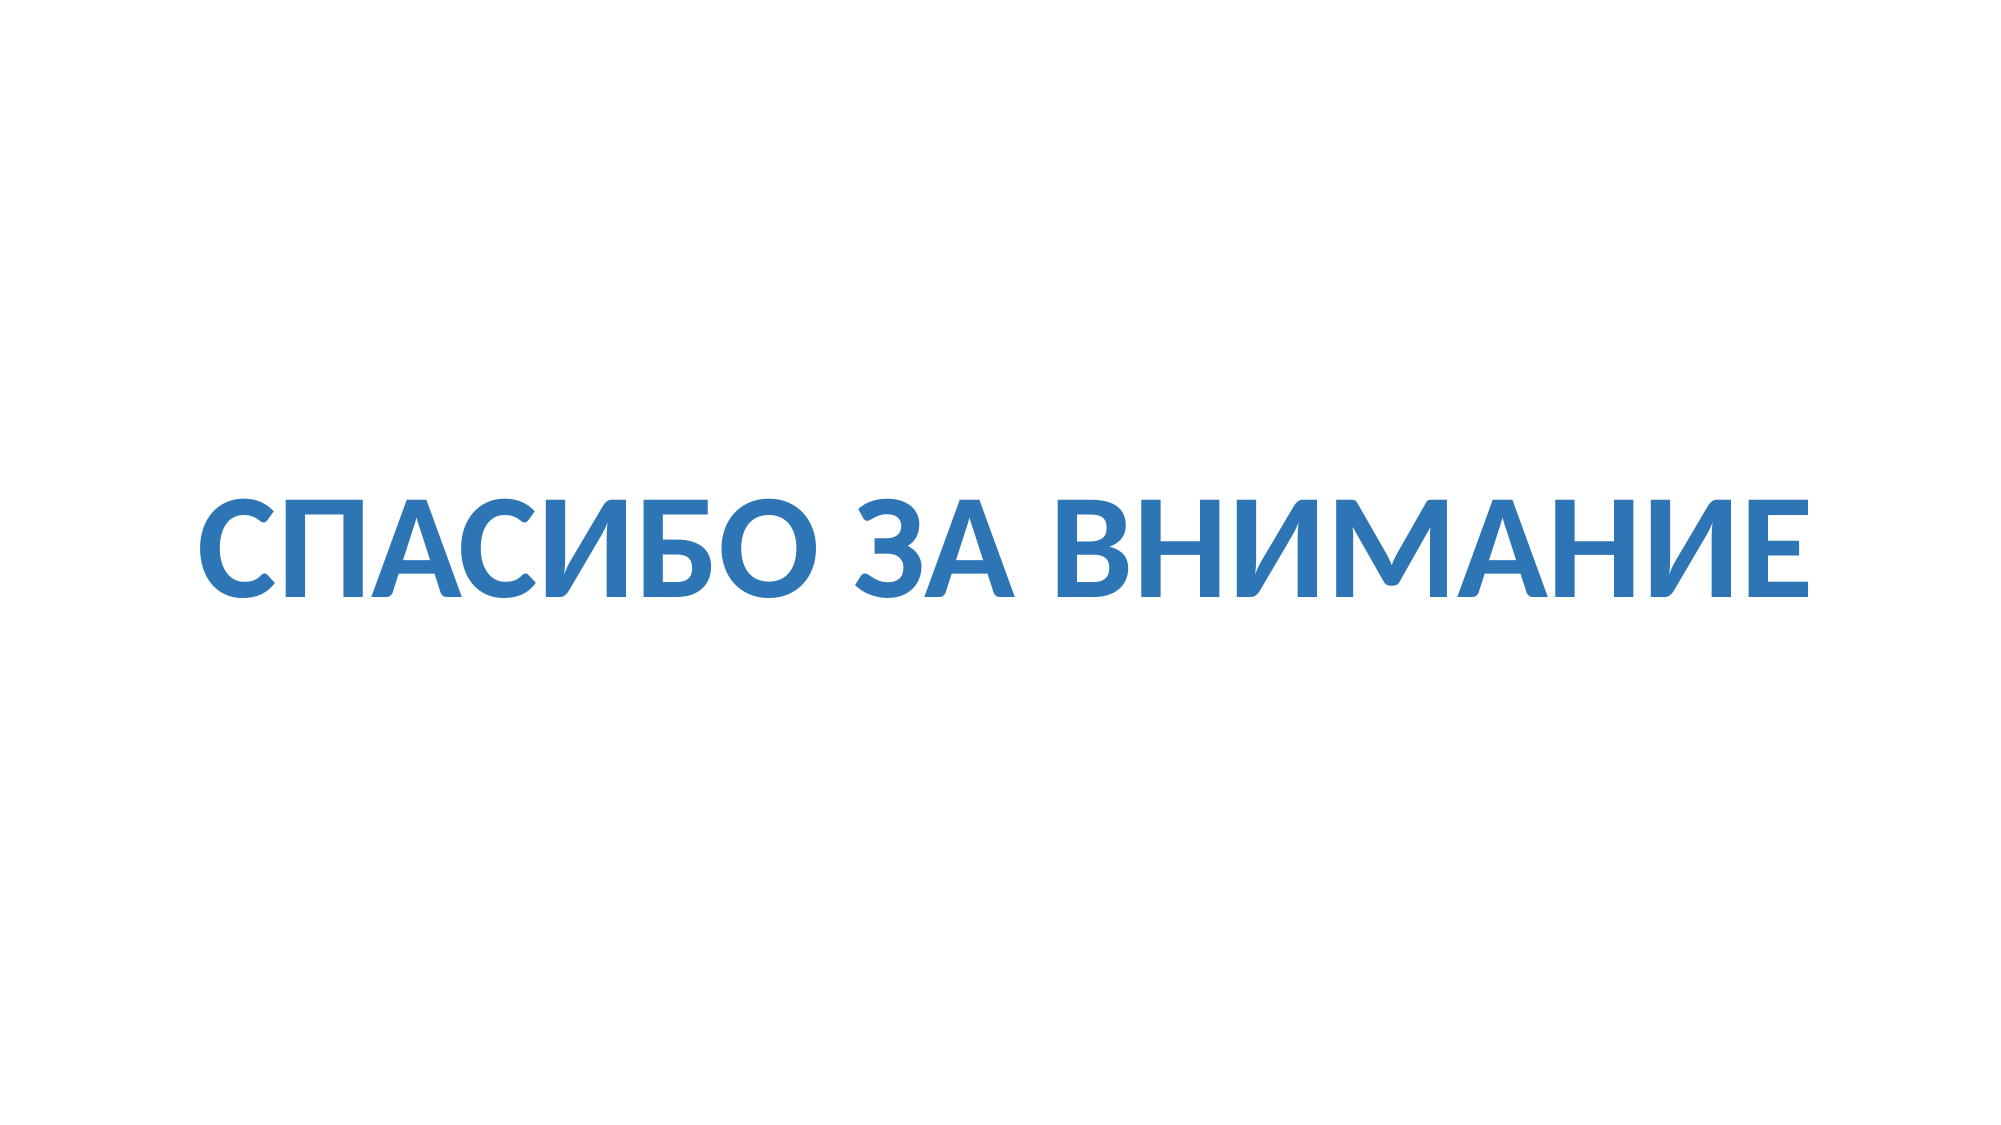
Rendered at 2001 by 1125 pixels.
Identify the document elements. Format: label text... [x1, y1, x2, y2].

text_box СПАСИБО ЗА ВНИМАНИЕ [183, 440, 1874, 636]
